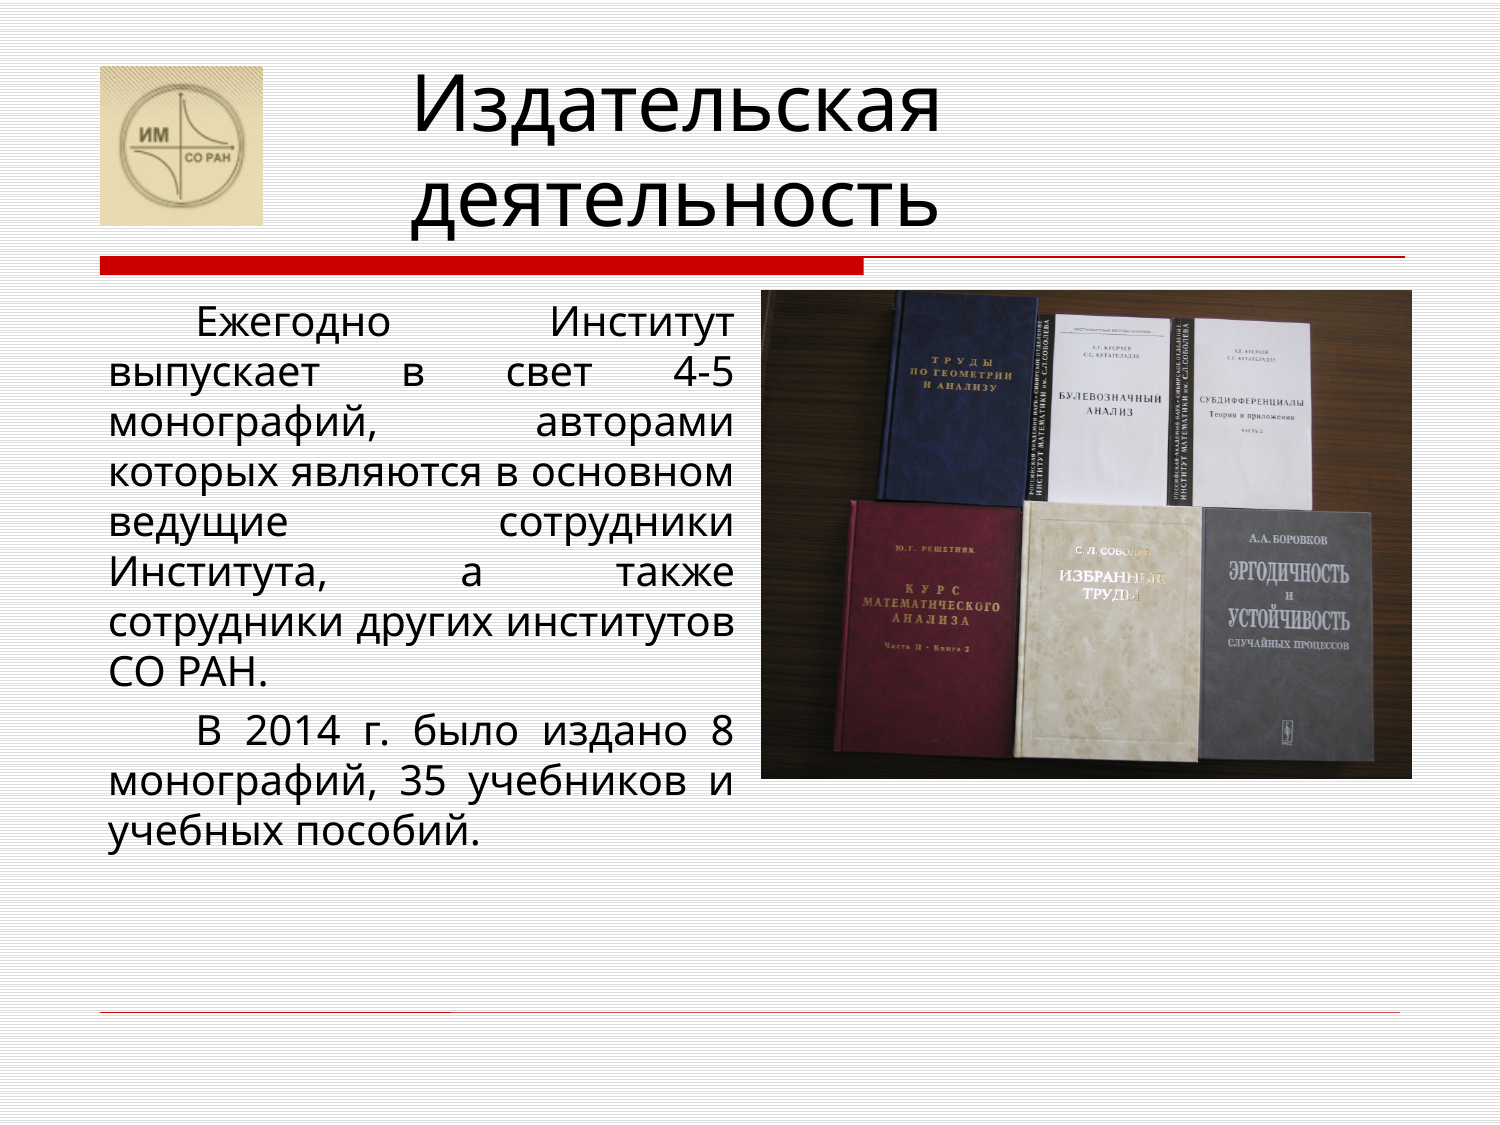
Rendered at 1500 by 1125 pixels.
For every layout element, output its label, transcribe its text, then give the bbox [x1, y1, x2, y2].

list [99, 66, 263, 225]
list Ежегодно Институт выпускает в свет 4-5 монографий, авторами которых являются в основном ведущие сотрудники Института, а также сотрудники других институтов СО РАН. В 2014 г. было издано 8 монографий, 35 учебников и учебных пособий. [92, 287, 751, 988]
title Издательская деятельность [395, 49, 1407, 250]
picture [761, 290, 1412, 779]
